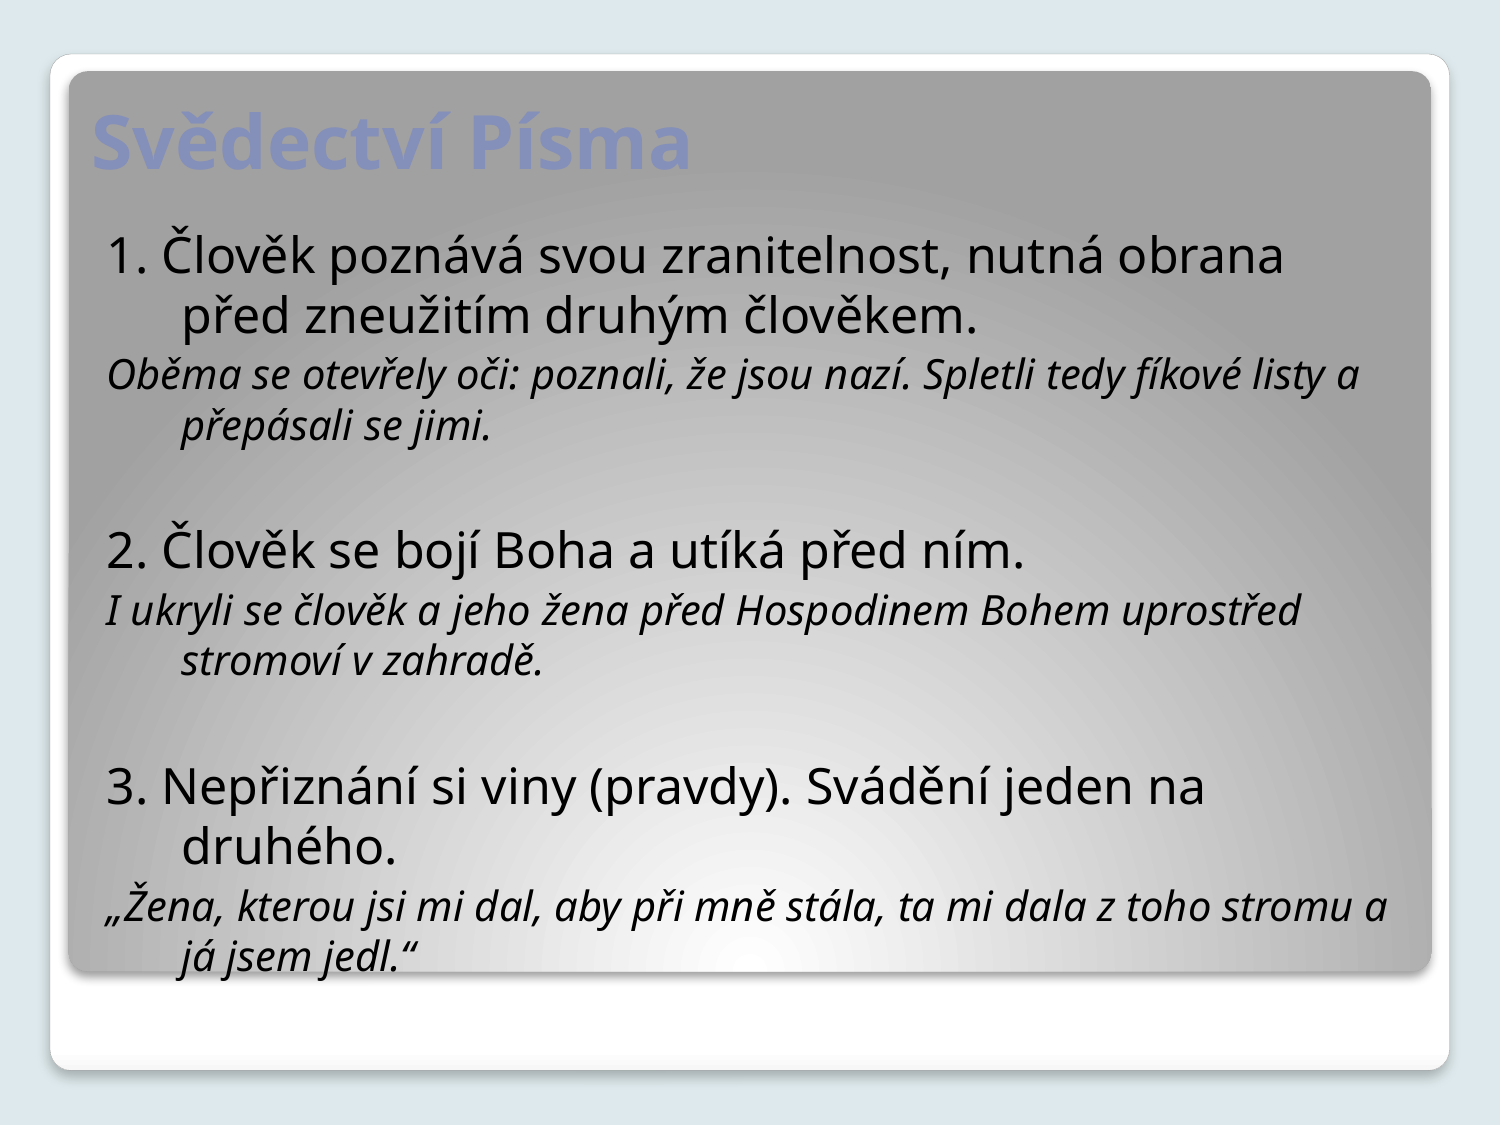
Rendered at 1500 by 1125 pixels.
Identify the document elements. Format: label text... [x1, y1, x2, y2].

title Svědectví Písma [76, 66, 1420, 192]
list 1. Člověk poznává svou zranitelnost, nutná obrana před zneužitím druhým člověkem. Oběma se otevřely oči: poznali, že jsou nazí. Spletli tedy fíkové listy a přepásali se jimi. 2. Člověk se bojí Boha a utíká před ním. I ukryli se člověk a jeho žena před Hospodinem Bohem uprostřed stromoví v zahradě. 3. Nepřiznání si viny (pravdy). Svádění jeden na druhého. „Žena, kterou jsi mi dal, aby při mně stála, ta mi dala z toho stromu a já jsem jedl.“ [76, 208, 1420, 1025]
